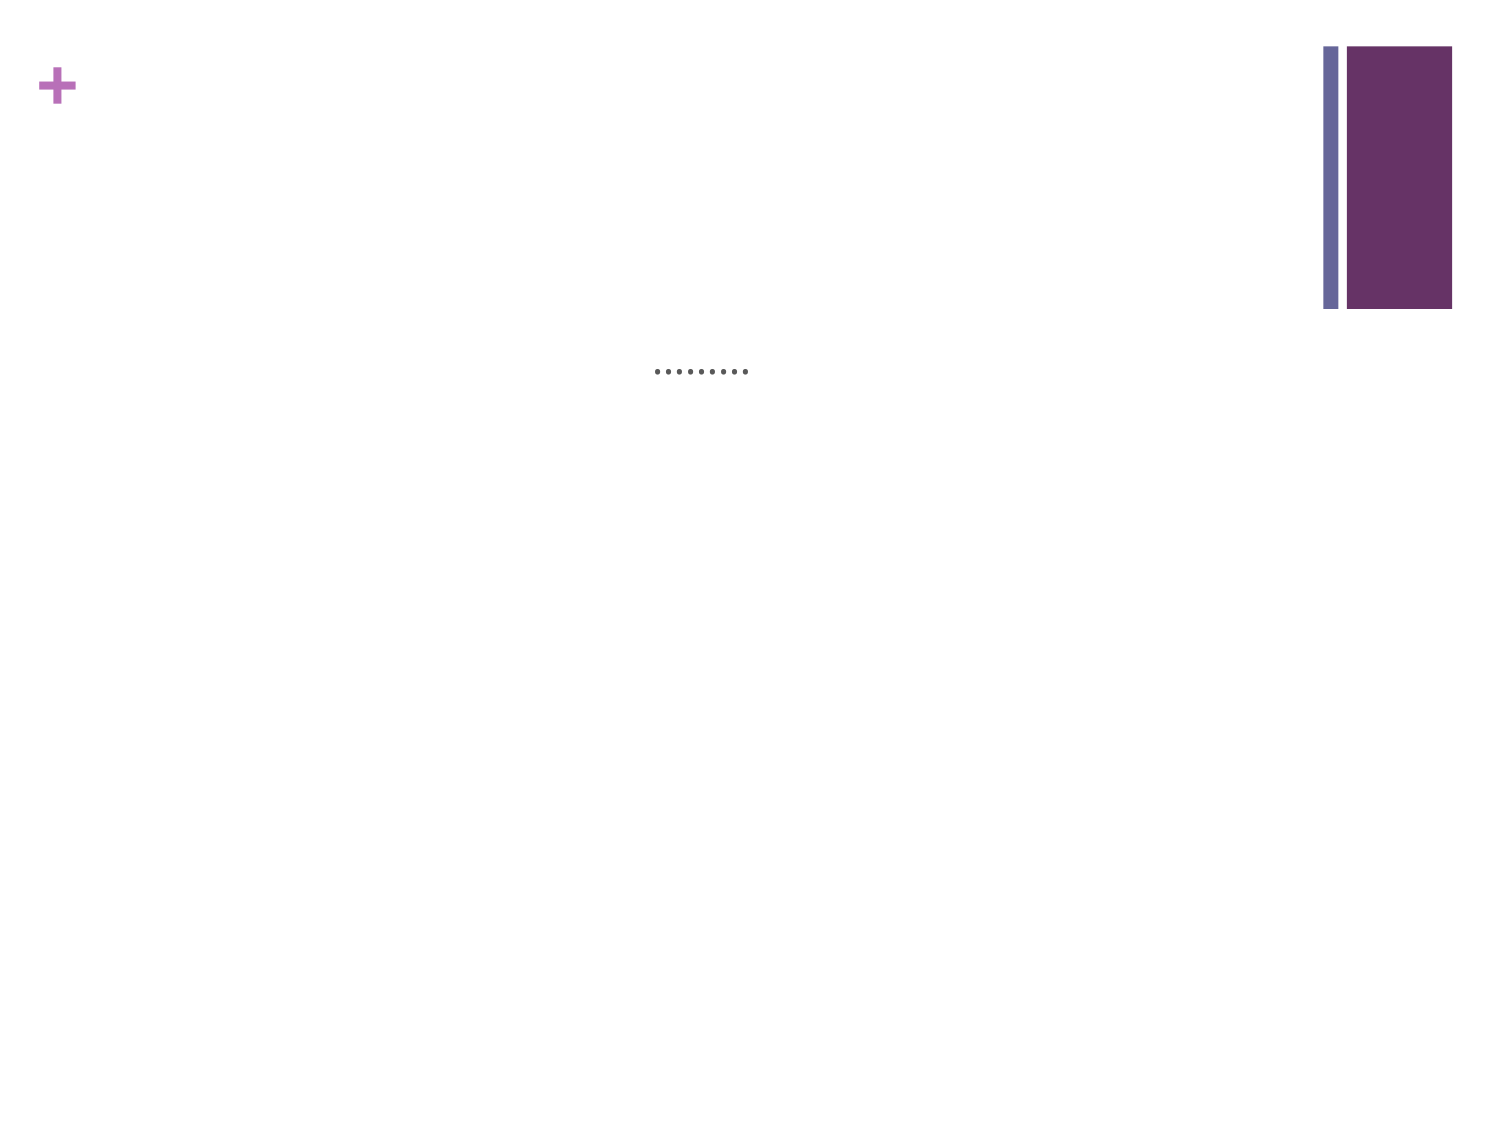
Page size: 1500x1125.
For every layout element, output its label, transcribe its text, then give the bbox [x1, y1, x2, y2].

list ……… [81, 324, 1322, 1005]
